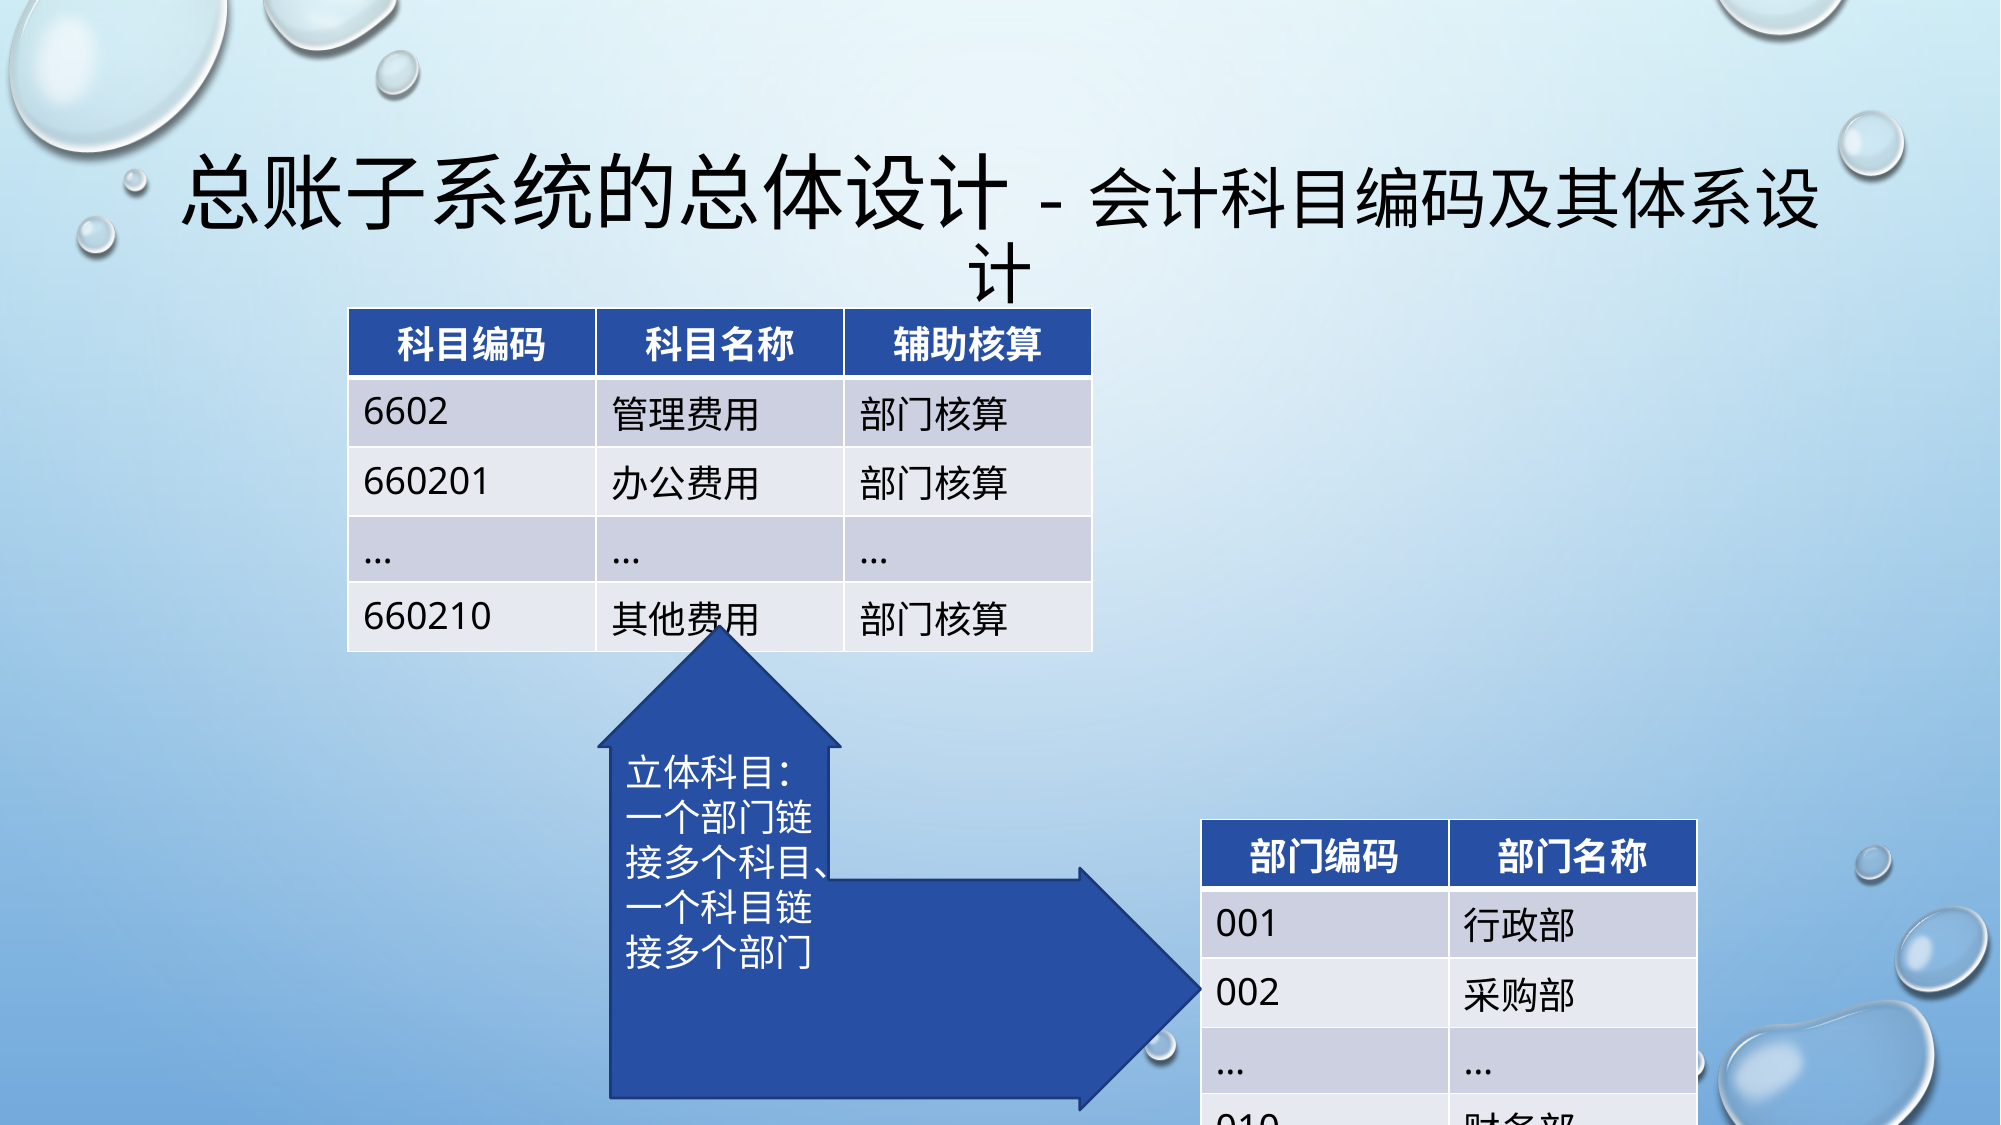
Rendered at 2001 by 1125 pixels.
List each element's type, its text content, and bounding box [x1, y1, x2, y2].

text_box 立体科目：一个部门链接多个科目、一个科目链接多个部门 [597, 624, 1202, 1112]
table_cell 采购部 [1450, 959, 1696, 1027]
table_cell 660201 [349, 448, 595, 515]
title 总账子系统的总体设计-会计科目编码及其体系设计 [149, 101, 1851, 364]
table_cell … [1202, 1028, 1448, 1093]
table_header 科目编码 [349, 309, 595, 375]
table_header 部门编码 [1202, 820, 1448, 886]
table_cell 管理费用 [597, 380, 843, 446]
table_cell 办公费用 [597, 448, 843, 515]
table_header 科目名称 [597, 309, 843, 375]
picture [0, 0, 2000, 1125]
table_cell 002 [1202, 959, 1448, 1027]
table_header 辅助核算 [845, 309, 1091, 375]
table_cell 部门核算 [845, 380, 1091, 446]
table_cell 部门核算 [845, 448, 1091, 515]
table_cell 其他费用 [597, 583, 843, 651]
table_cell 010 [1202, 1094, 1448, 1125]
table_cell 660210 [349, 583, 595, 651]
table_cell … [349, 517, 595, 581]
table_cell 001 [1202, 892, 1448, 957]
table_cell 6602 [349, 380, 595, 446]
table_header 部门名称 [1450, 820, 1696, 886]
table_cell 行政部 [1450, 892, 1696, 957]
table_cell 财务部 [1450, 1094, 1696, 1125]
table_cell … [845, 517, 1091, 581]
table_cell … [1450, 1028, 1696, 1093]
table_cell … [597, 517, 843, 581]
table_cell 部门核算 [845, 583, 1091, 651]
